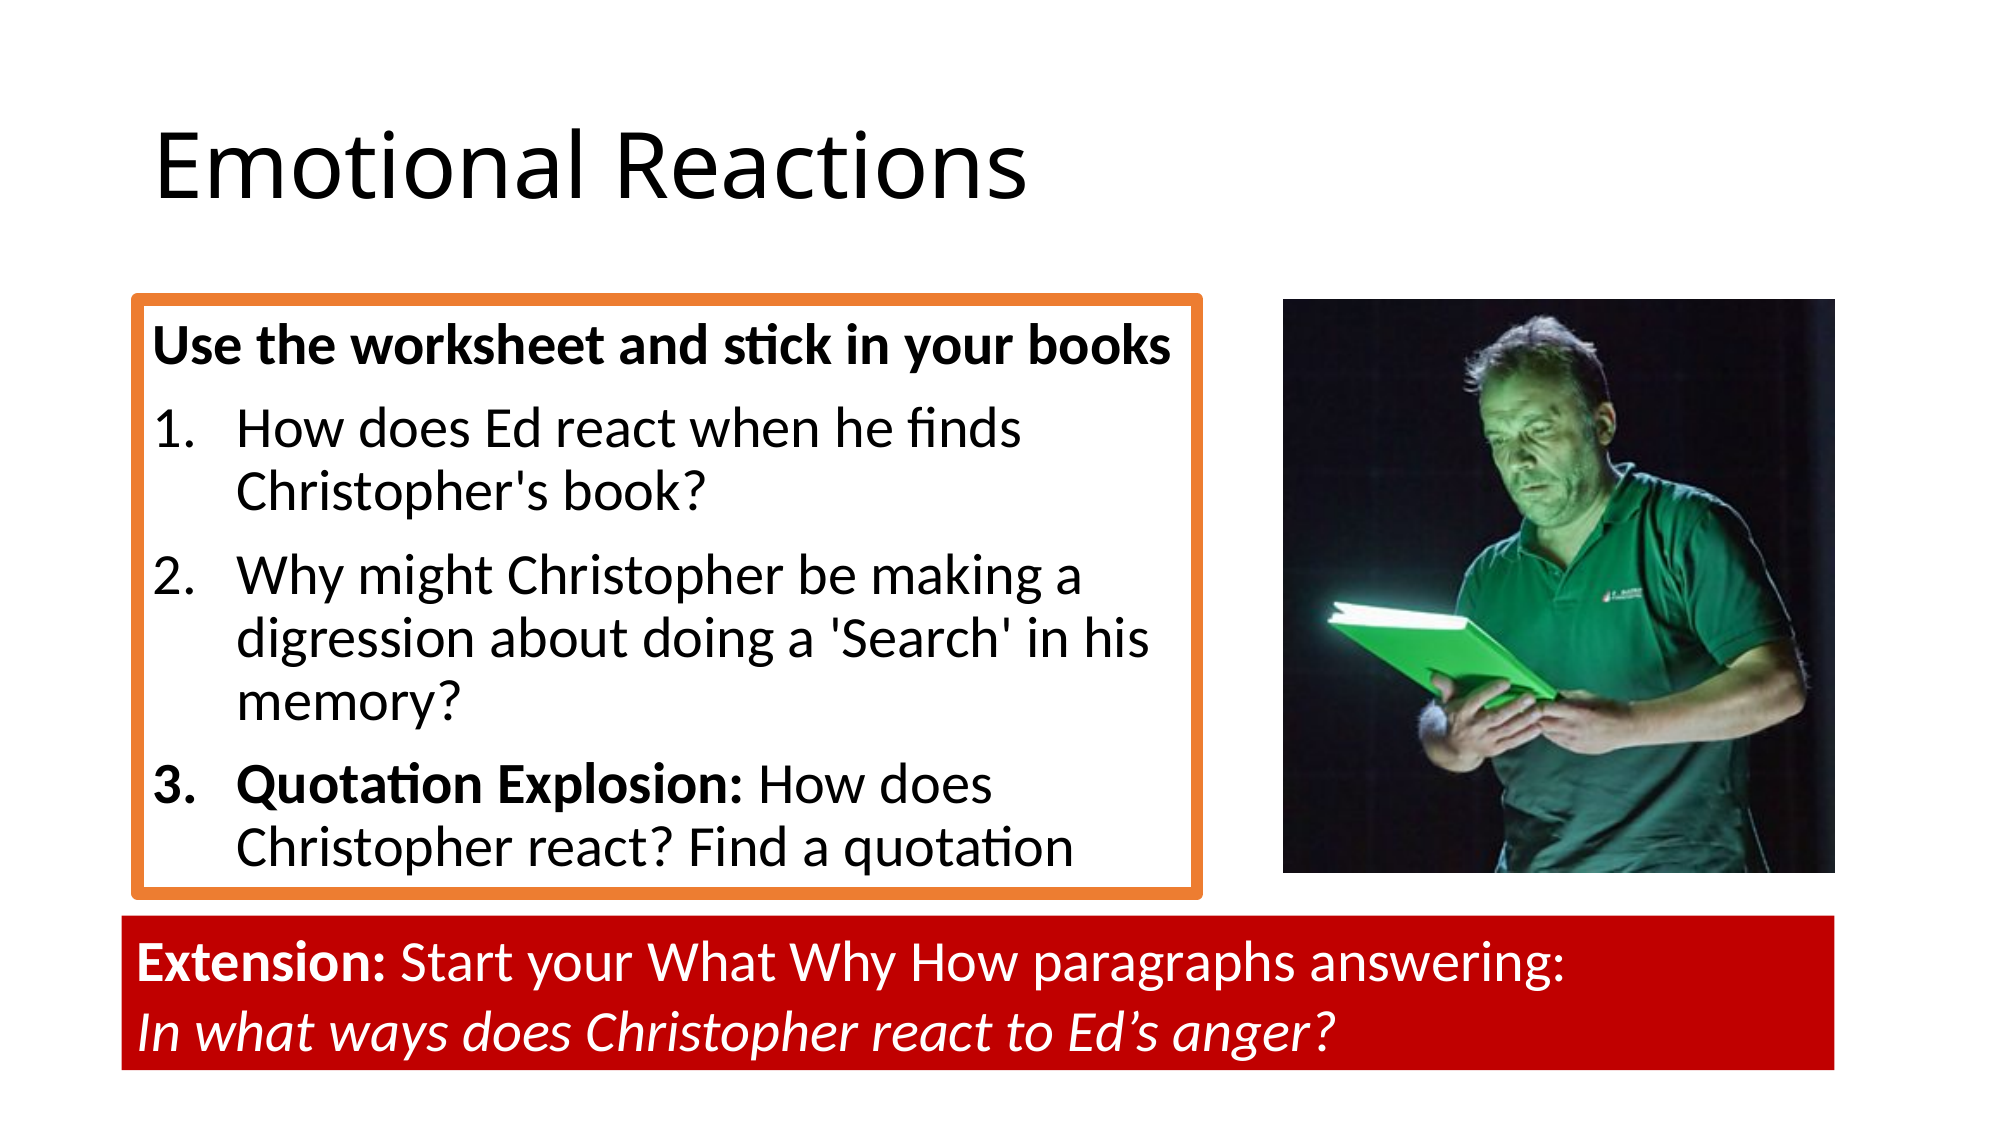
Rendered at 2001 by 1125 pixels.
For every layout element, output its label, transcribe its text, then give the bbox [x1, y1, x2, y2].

text_box Extension: Start your What Why How paragraphs answering: In what ways does Christopher react to Ed’s anger? [121, 915, 1835, 1071]
title Emotional Reactions [137, 59, 1863, 278]
picture [1283, 299, 1835, 873]
list Use the worksheet and stick in your books How does Ed react when he finds Christopher's book? Why might Christopher be making a digression about doing a 'Search' in his memory? Quotation Explosion: How does Christopher react? Find a quotation [137, 299, 1198, 894]
